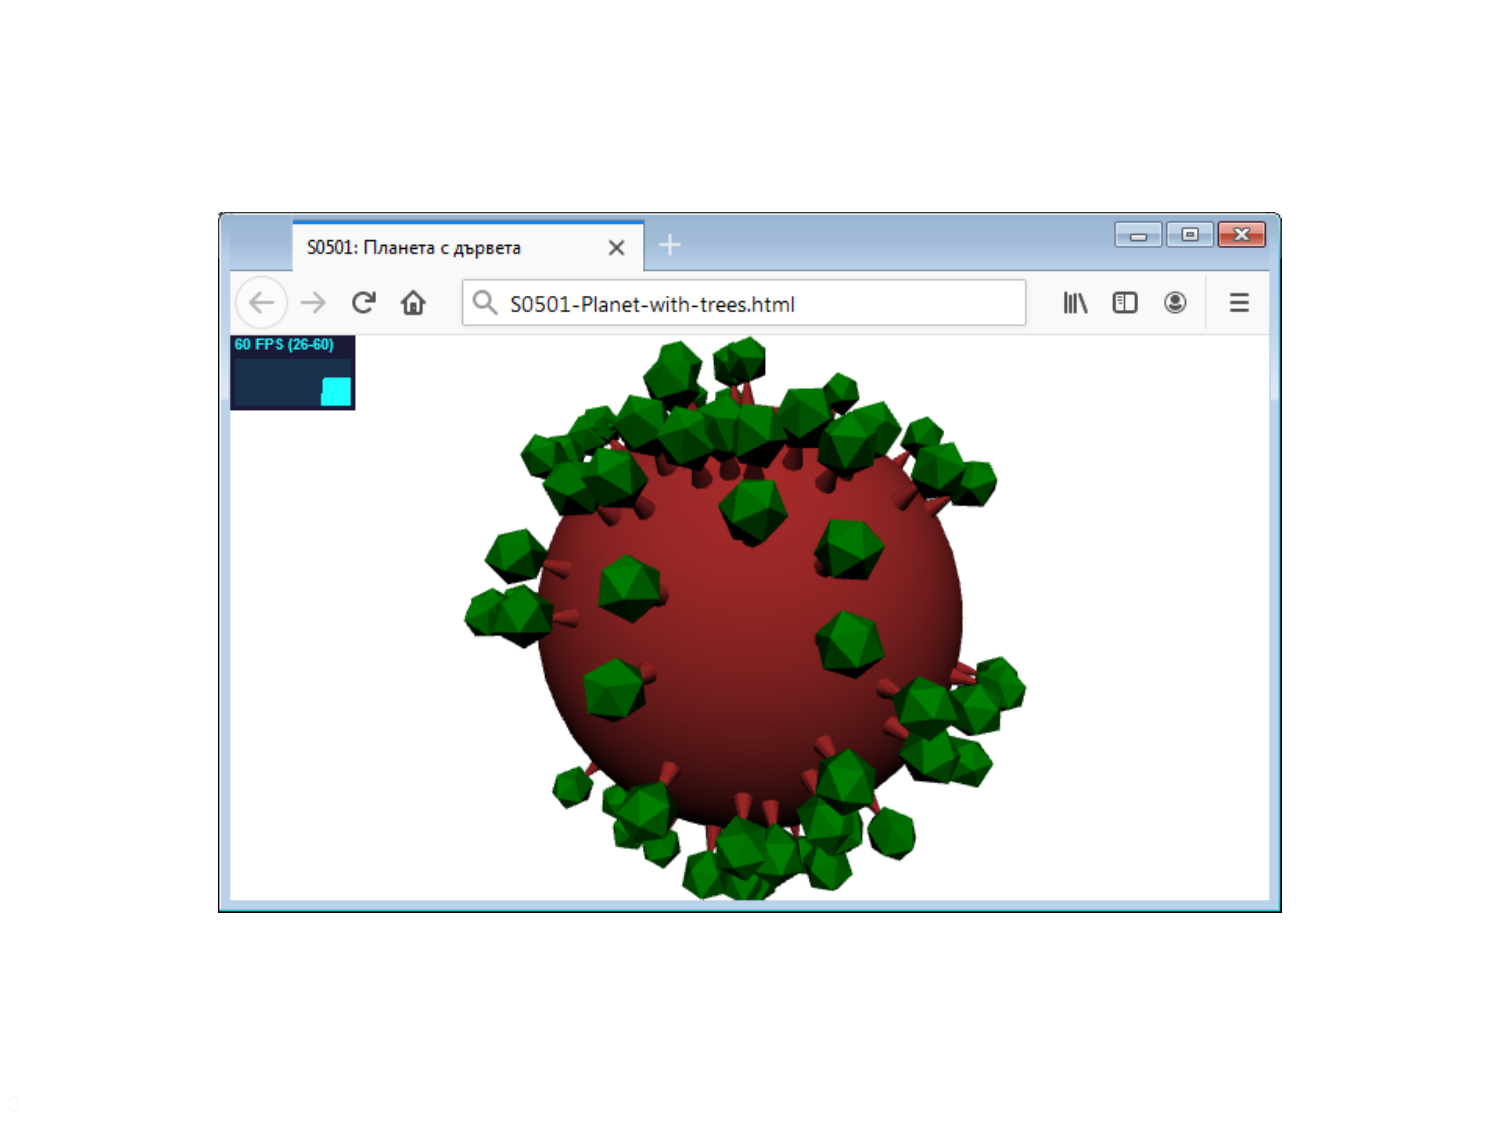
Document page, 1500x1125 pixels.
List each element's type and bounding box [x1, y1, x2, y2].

picture [218, 212, 1282, 913]
